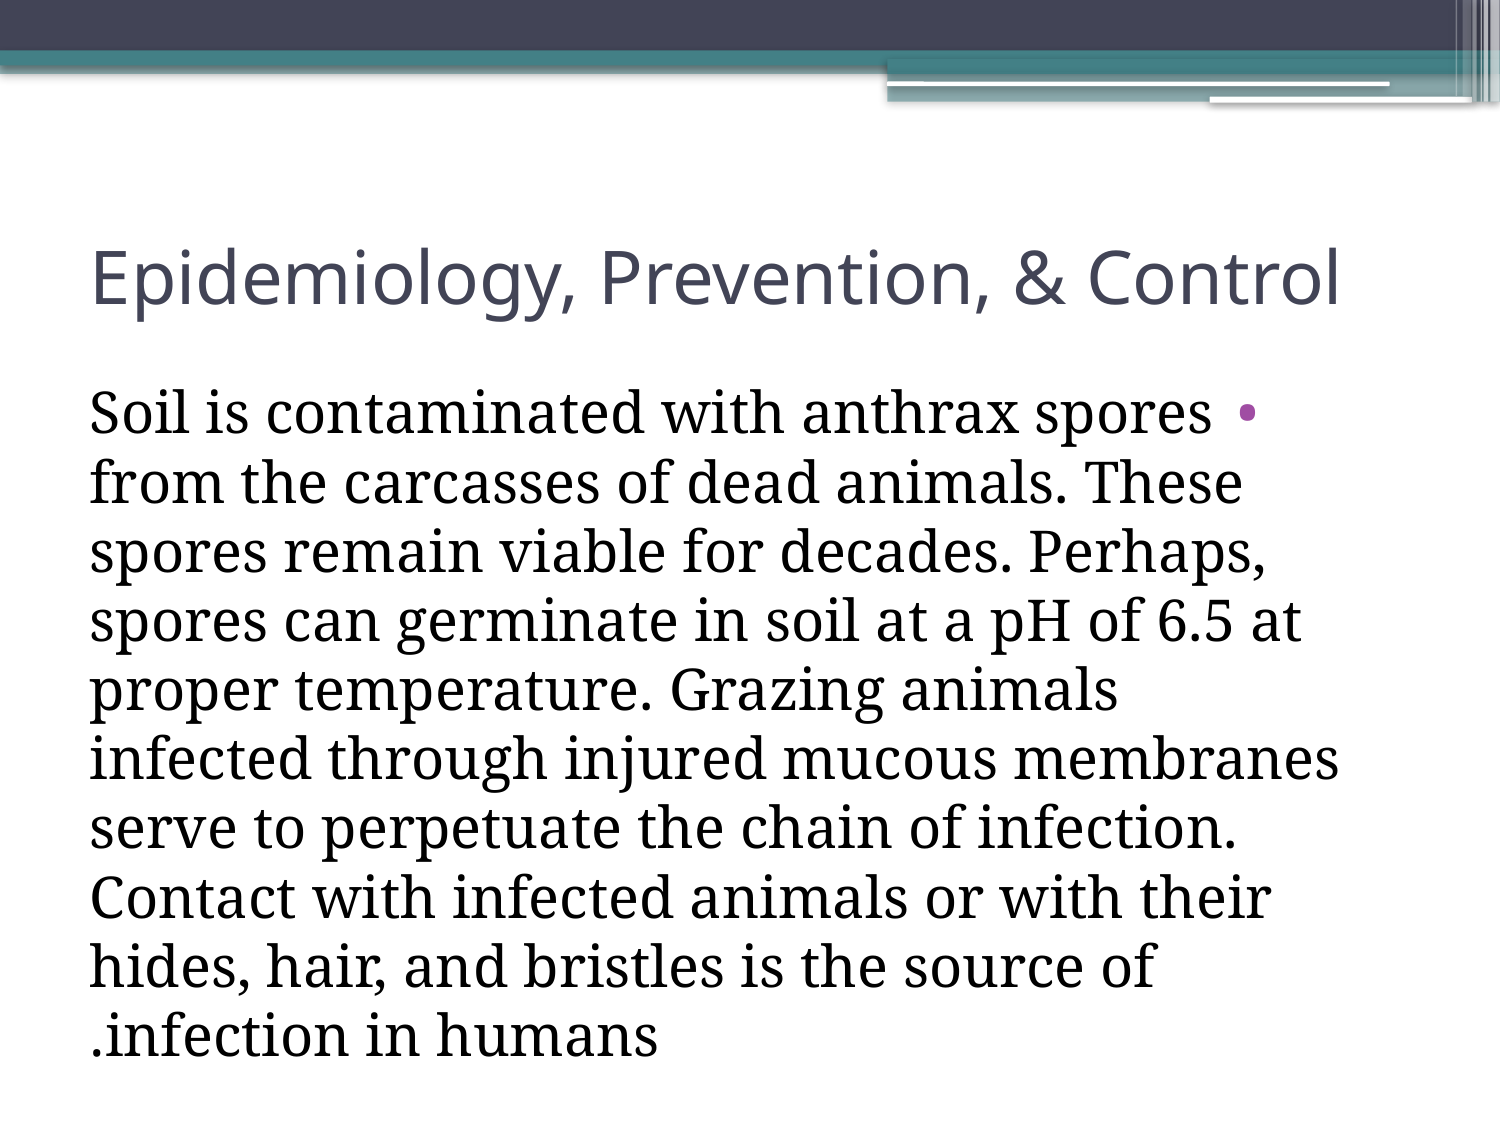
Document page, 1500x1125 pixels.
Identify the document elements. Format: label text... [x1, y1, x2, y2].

list Soil is contaminated with anthrax spores from the carcasses of dead animals. These spores remain viable for decades. Perhaps, spores can germinate in soil at a pH of 6.5 at proper temperature. Grazing animals infected through injured mucous membranes serve to perpetuate the chain of infection. Contact with infected animals or with their hides, hair, and bristles is the source of infection in humans. [75, 368, 1425, 1079]
title Epidemiology, Prevention, & Control [75, 187, 1425, 363]
